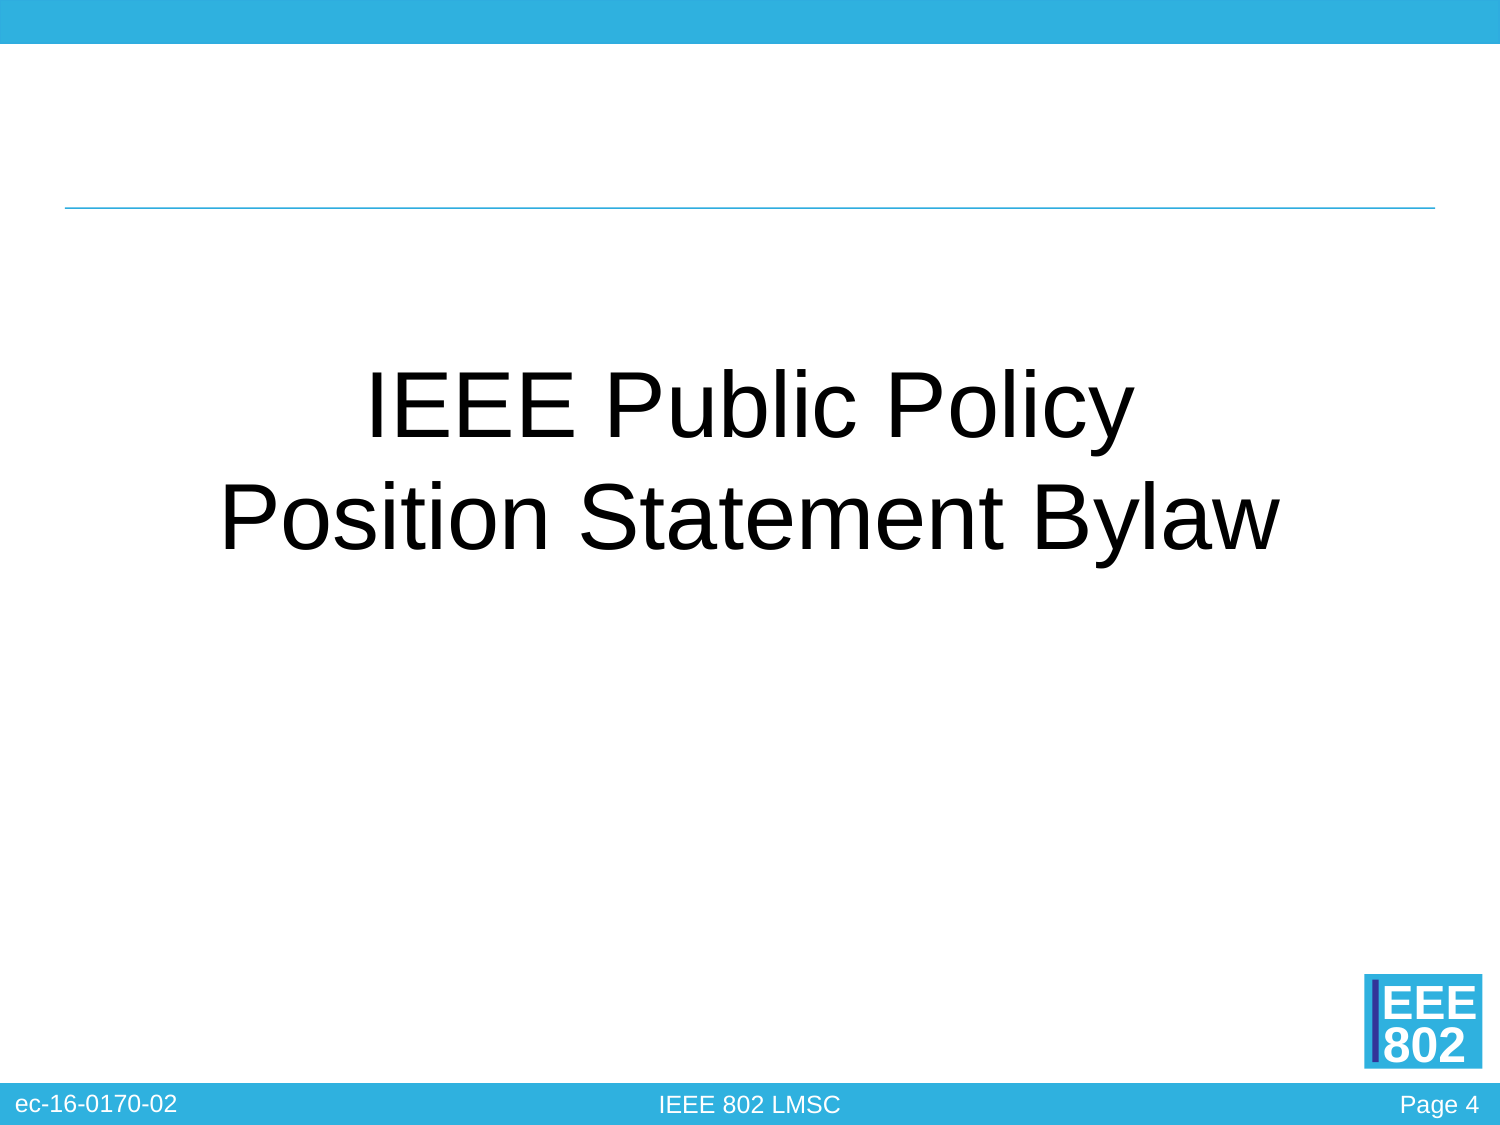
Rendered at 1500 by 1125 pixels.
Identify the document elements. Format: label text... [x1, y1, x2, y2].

title IEEE Public Policy Position Statement Bylaw [187, 184, 1313, 576]
